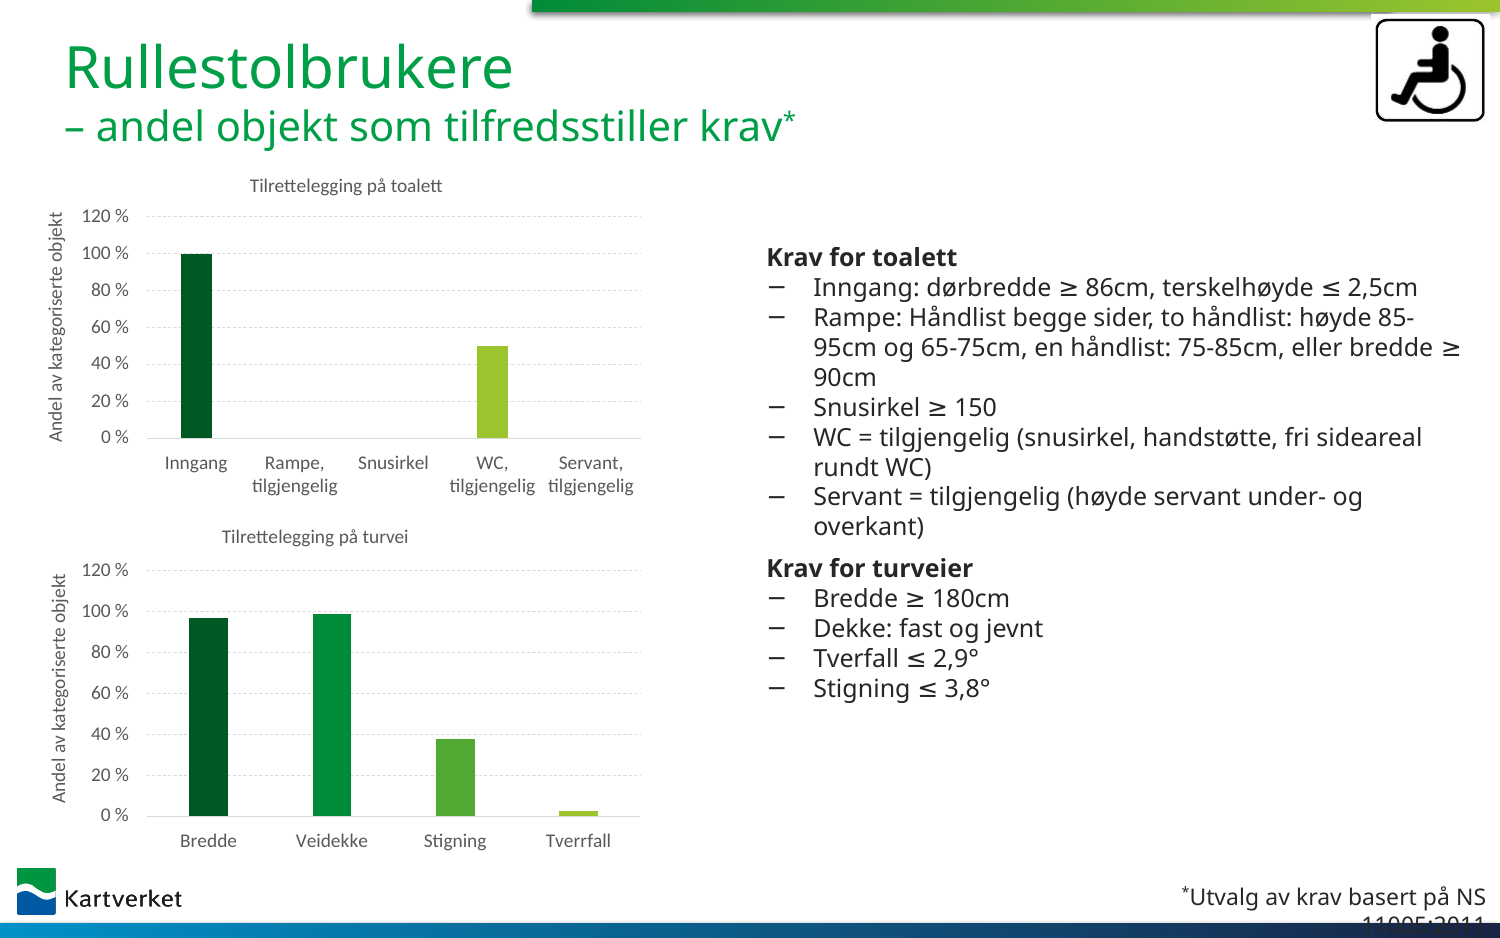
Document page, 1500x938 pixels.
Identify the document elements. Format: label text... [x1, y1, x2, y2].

picture [1371, 13, 1491, 127]
text_box Krav for turveier Bredde ≥ 180cm Dekke: fast og jevnt Tverfall ≤ 2,9° Stigning ≤ 3,8° [751, 545, 1483, 710]
text_box Rullestolbrukere – andel objekt som tilfredsstiller krav* [49, 14, 1431, 158]
picture [41, 520, 652, 859]
text_box *Utvalg av krav basert på NS 11005:2011 [1068, 873, 1500, 938]
picture [41, 166, 652, 505]
text_box Krav for toalett Inngang: dørbredde ≥ 86cm, terskelhøyde ≤ 2,5cm Rampe: Håndlist begge sider, to håndlist: høyde 85-95cm og 65-75cm, en håndlist: 75-85cm, eller bredde ≥ 90cm Snusirkel ≥ 150 WC = tilgjengelig (snusirkel, handstøtte, fri sideareal rundt WC) Servant = tilgjengelig (høyde servant under- og overkant) [751, 234, 1483, 545]
